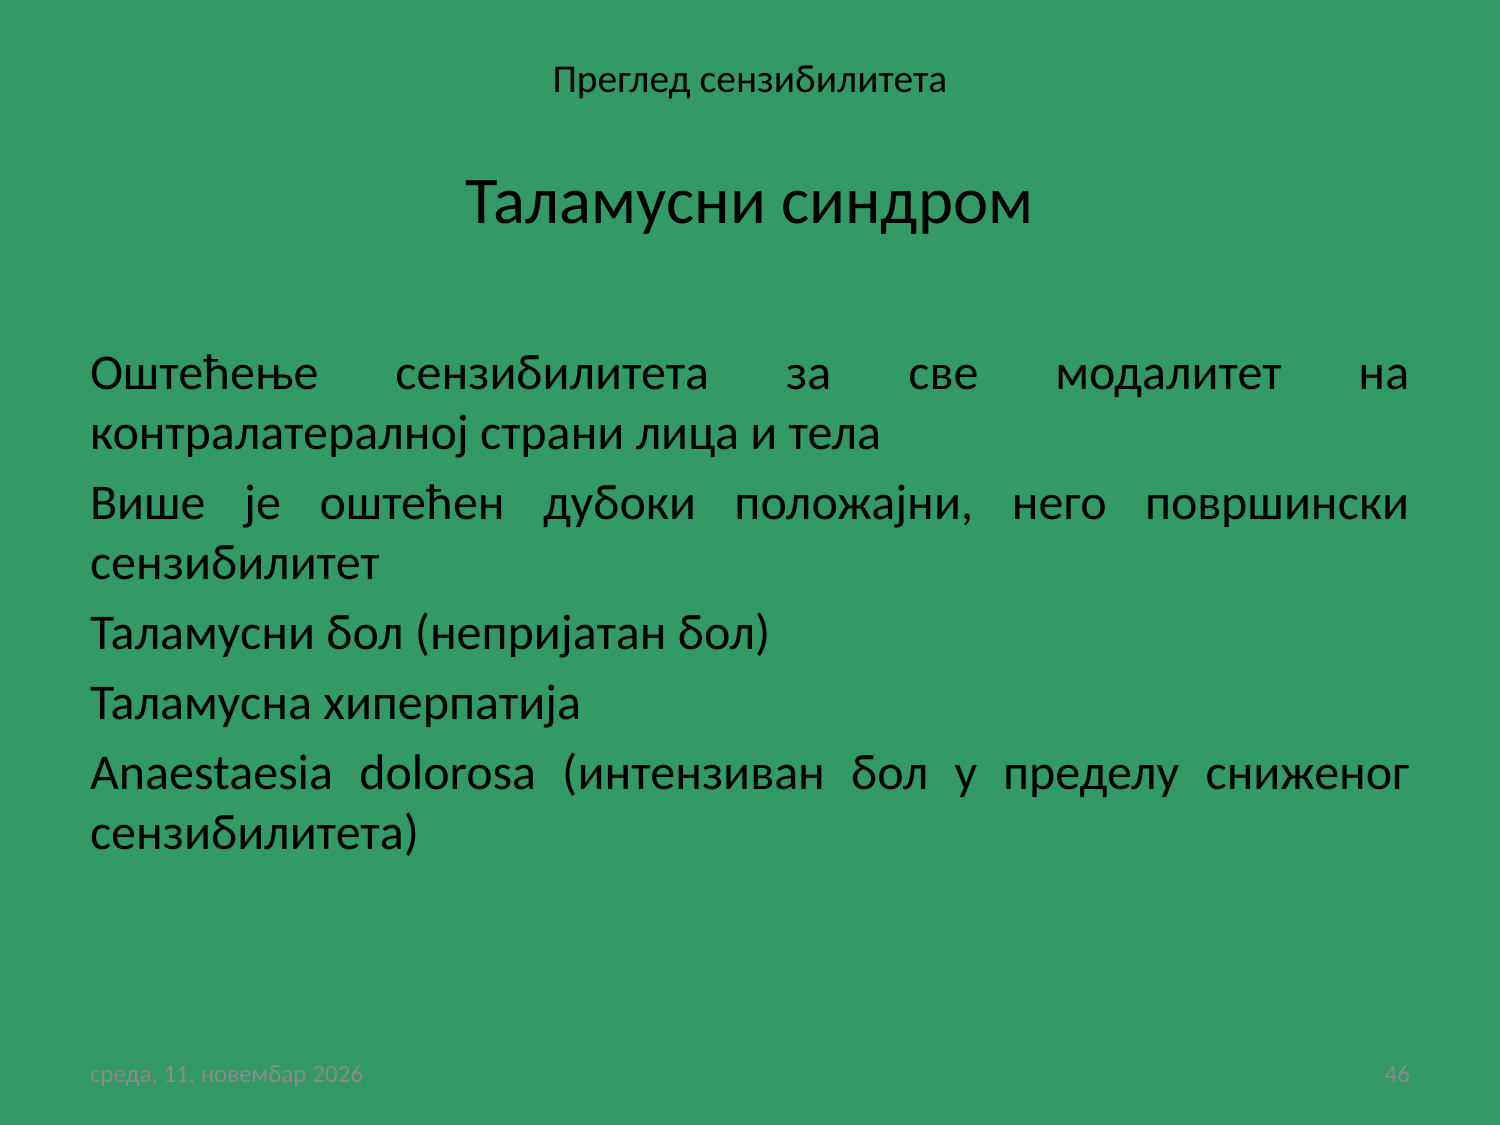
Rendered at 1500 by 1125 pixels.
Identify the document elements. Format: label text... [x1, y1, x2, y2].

slide_number 46 [1074, 1042, 1425, 1103]
slide_number субота, 30. јануар 2021 [75, 1042, 425, 1103]
list Таламусни синдром Оштећење сензибилитета за све модалитет на контралатералној страни лица и тела Више је оштећен дубоки положајни, него површински сензибилитет Таламусни бол (непријатан бол) Таламусна хиперпатија Anaestaesia dolorosa (интензиван бол у пределу сниженог сензибилитета) [75, 155, 1425, 1047]
title Преглед сензибилитета [75, 45, 1425, 155]
